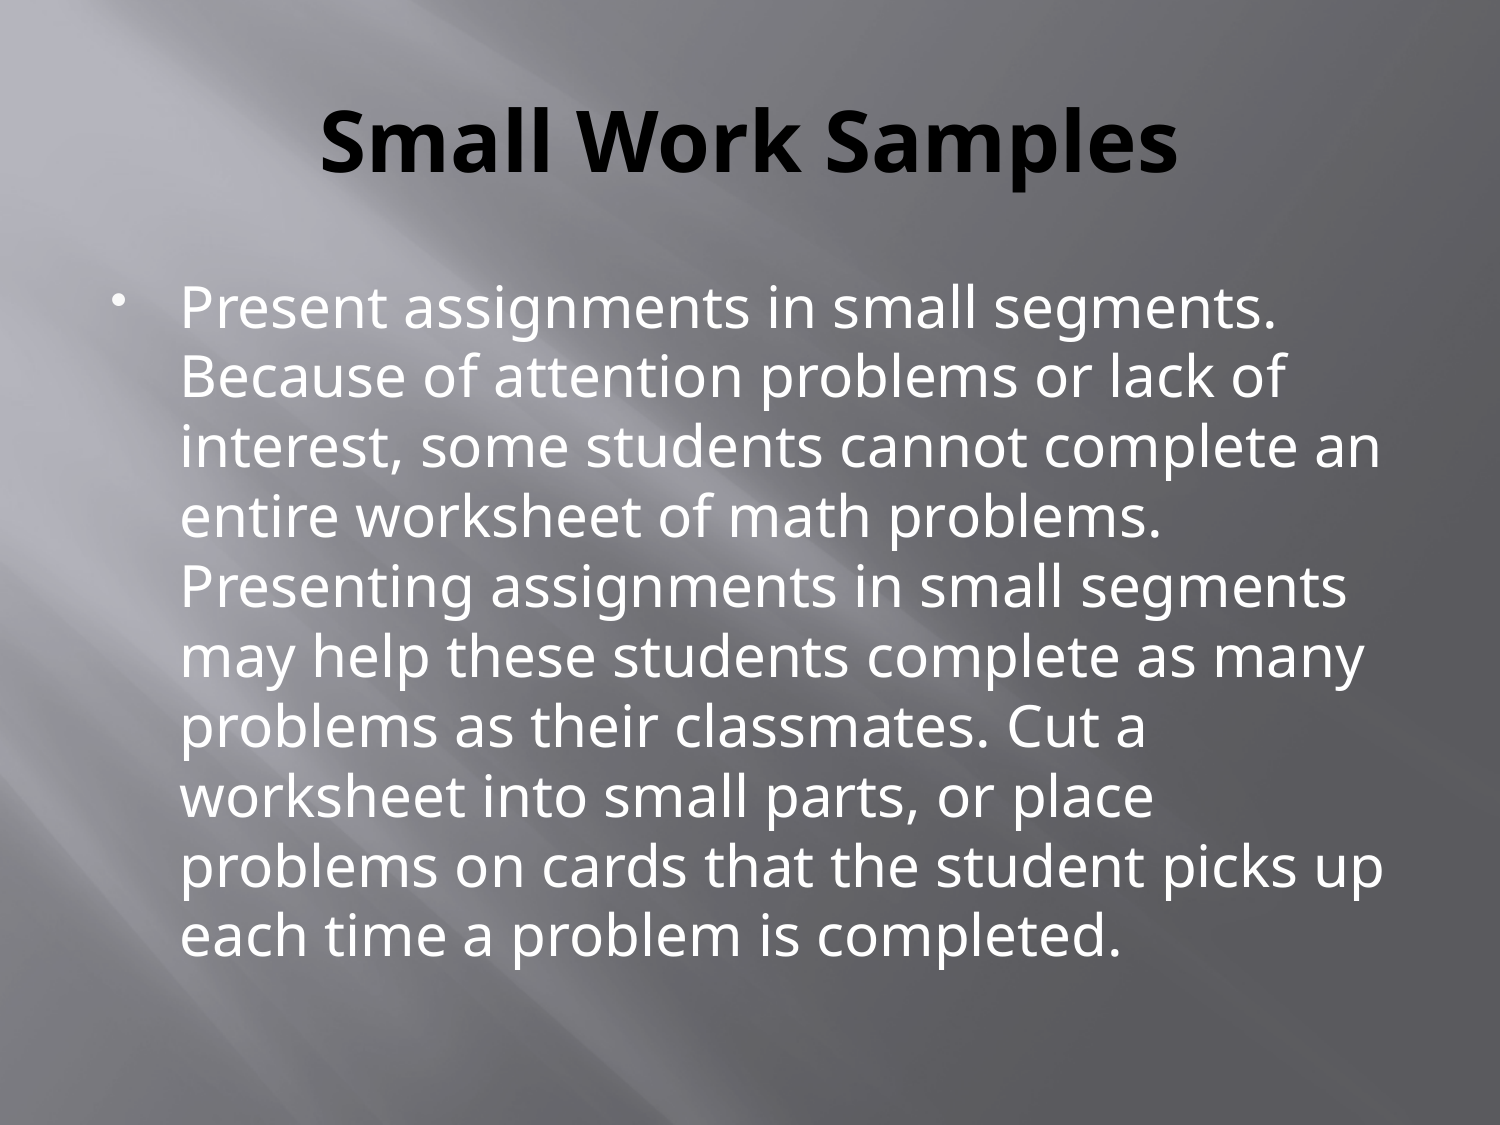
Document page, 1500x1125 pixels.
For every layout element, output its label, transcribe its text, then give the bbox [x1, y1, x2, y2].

list Present assignments in small segments. Because of attention problems or lack of interest, some students cannot complete an entire worksheet of math problems. Presenting assignments in small segments may help these students complete as many problems as their classmates. Cut a worksheet into small parts, or place problems on cards that the student picks up each time a problem is completed. [75, 262, 1425, 1035]
title Small Work Samples [75, 45, 1425, 233]
